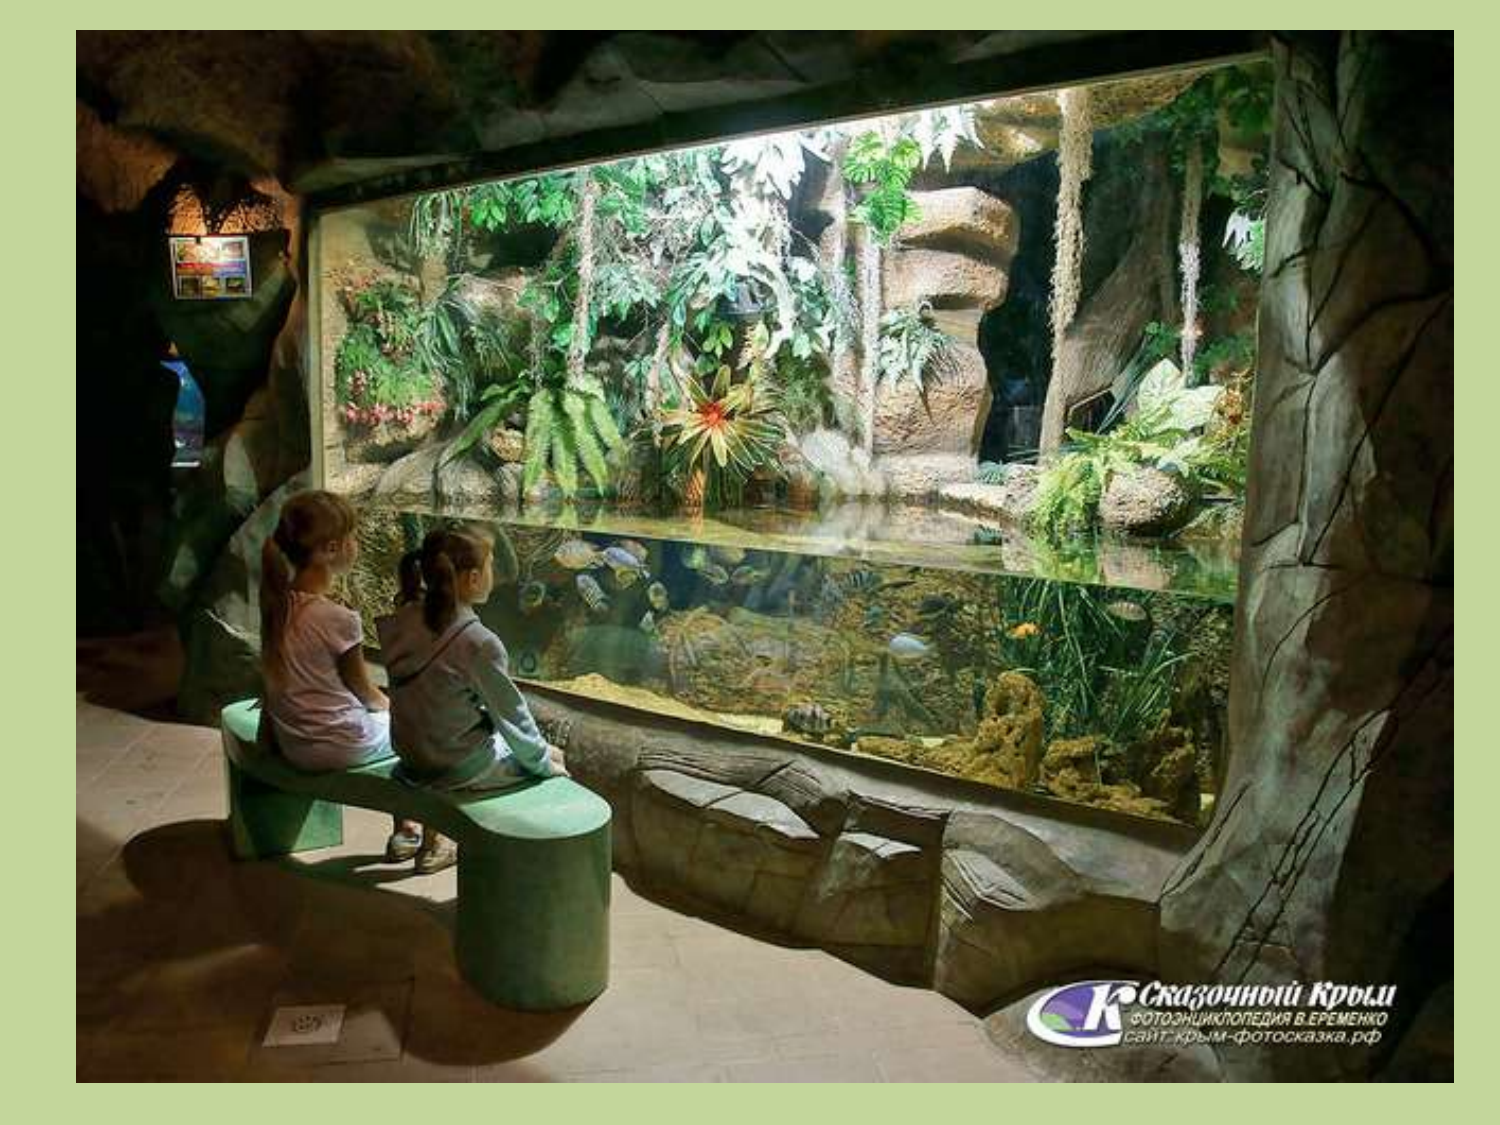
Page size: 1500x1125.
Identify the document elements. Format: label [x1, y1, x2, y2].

picture [76, 30, 1455, 1083]
